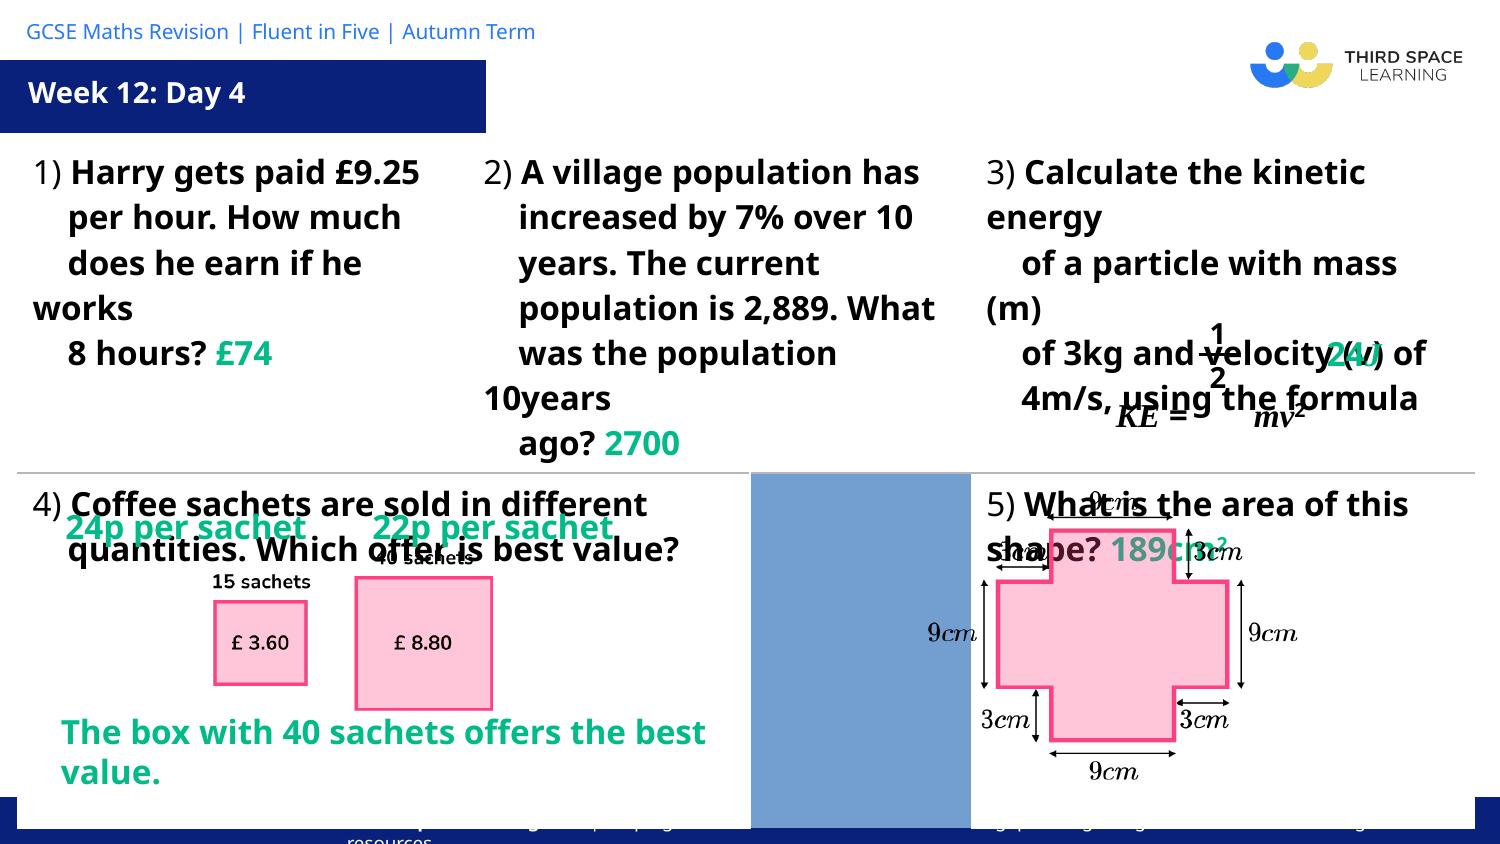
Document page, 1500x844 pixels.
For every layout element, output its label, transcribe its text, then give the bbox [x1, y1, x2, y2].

picture [927, 491, 1298, 780]
text_box mv2 [1246, 319, 1334, 450]
text_box 24p per sachet [17, 491, 322, 562]
text_box 24J [1296, 318, 1413, 389]
text_box Week 12: Day 4 [13, 59, 383, 160]
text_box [1198, 315, 1238, 395]
table_header 2) A village population has increased by 7% over 10 years. The current population is 2,889. What was the population 10years ago? 2700 [469, 142, 971, 472]
table_header 3) Calculate the kinetic energy of a particle with mass (m) of 3kg and velocity (v) of 4m/s, using the formula [972, 142, 1474, 472]
picture [1250, 33, 1465, 99]
text_box The box with 40 sachets offers the best value. [45, 696, 731, 806]
text_box 22p per sachet [357, 491, 662, 562]
table_cell 4) Coffee sachets are sold in different quantities. Which offer is best value? [19, 474, 749, 827]
table_header 1) Harry gets paid £9.25 per hour. How much does he earn if he works 8 hours? £74 [19, 142, 467, 472]
picture [211, 545, 493, 711]
text_box KE = [1100, 319, 1246, 450]
table_cell 5) What is the area of this shape? 189cm2 [972, 474, 1474, 827]
